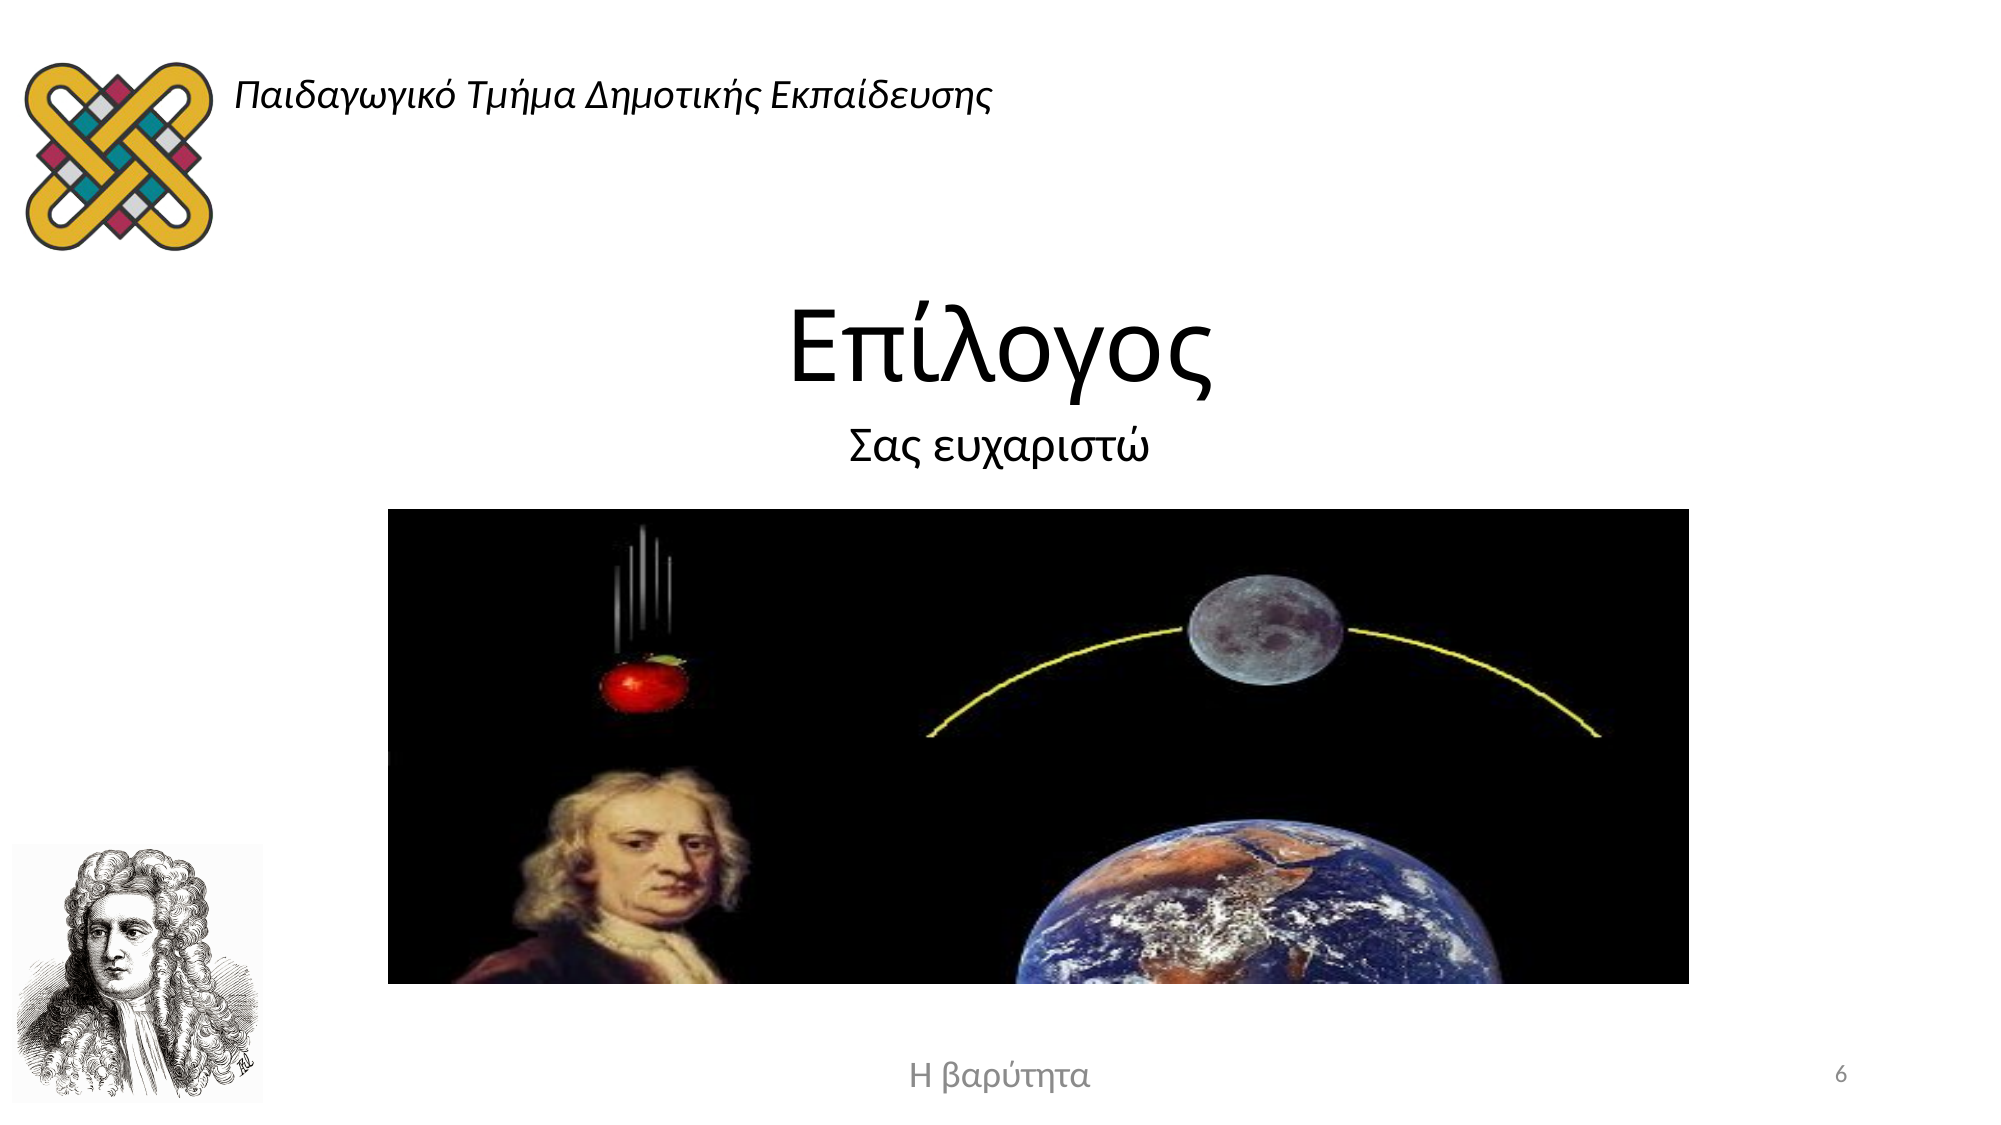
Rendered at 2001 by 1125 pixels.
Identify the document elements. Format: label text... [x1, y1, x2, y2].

slide_number 6 [1412, 1042, 1863, 1103]
subtitle Σας ευχαριστώ [249, 410, 1750, 863]
picture [4, 42, 233, 271]
picture [388, 509, 1689, 984]
footer Η βαρύτητα [662, 1042, 1338, 1103]
title Επίλογος [249, 184, 1750, 410]
picture [12, 844, 263, 1103]
